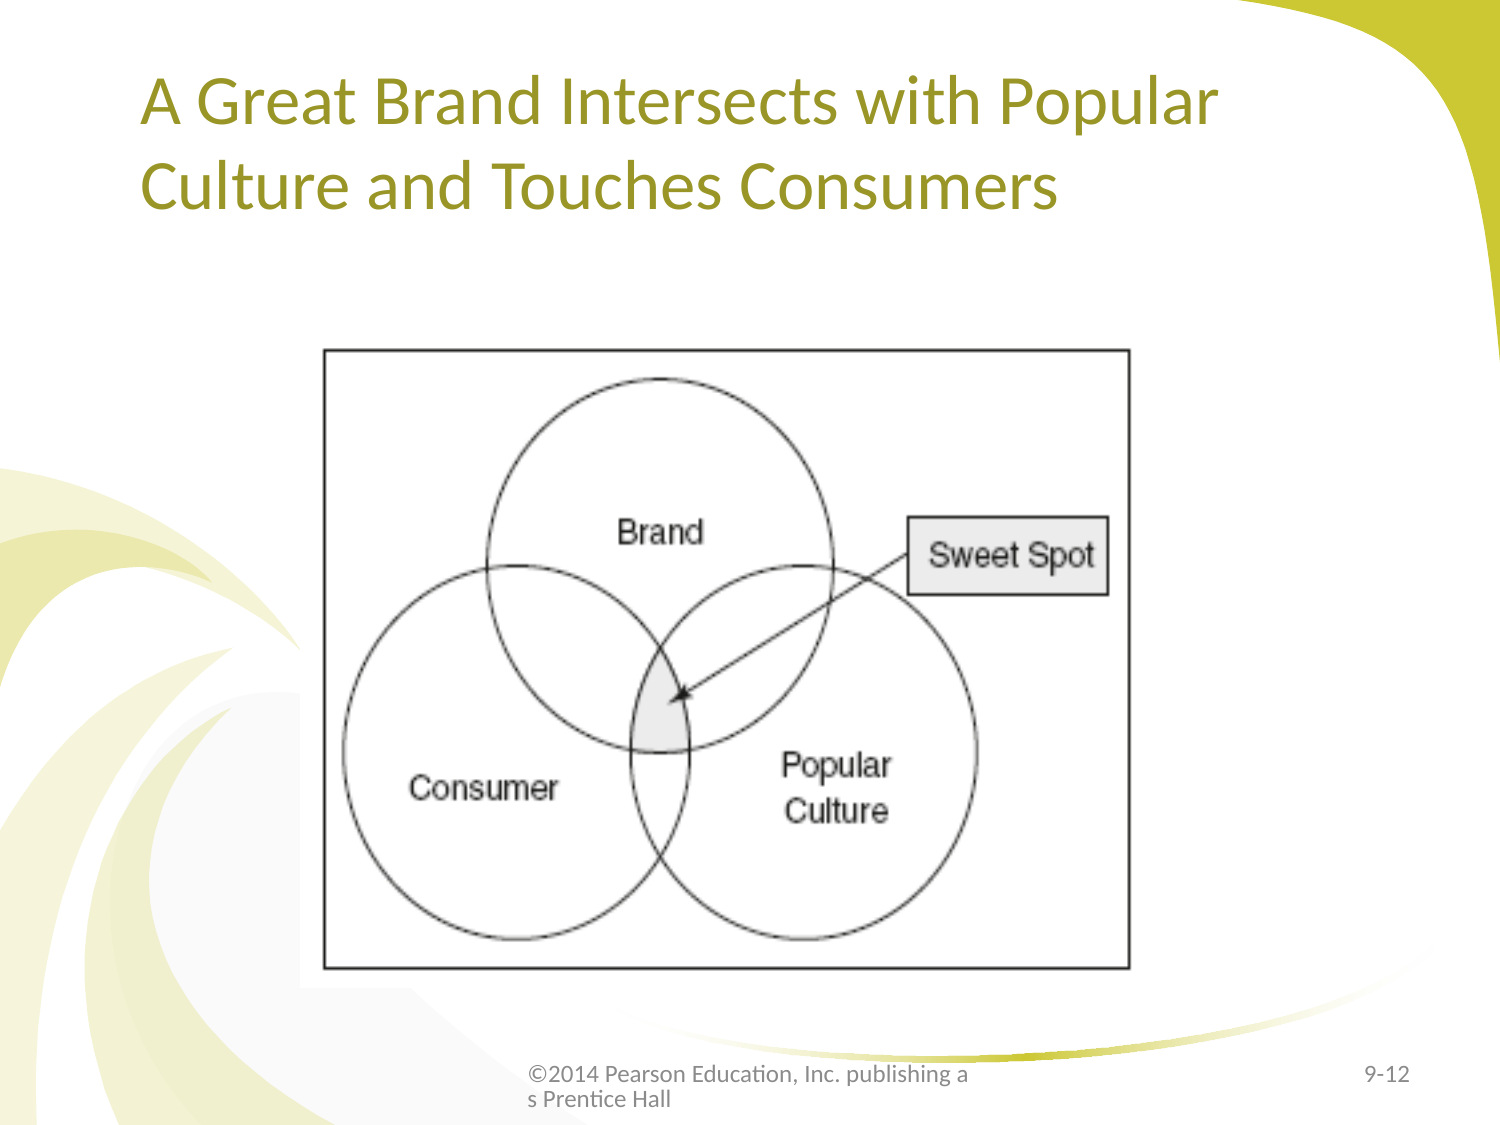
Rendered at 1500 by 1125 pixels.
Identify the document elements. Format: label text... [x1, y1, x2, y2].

picture [299, 324, 1151, 988]
slide_number 9-12 [1074, 1042, 1425, 1103]
footer ©2014 Pearson Education, Inc. publishing as Prentice Hall [512, 1042, 988, 1103]
title A Great Brand Intersects with Popular Culture and Touches Consumers [125, 45, 1375, 233]
